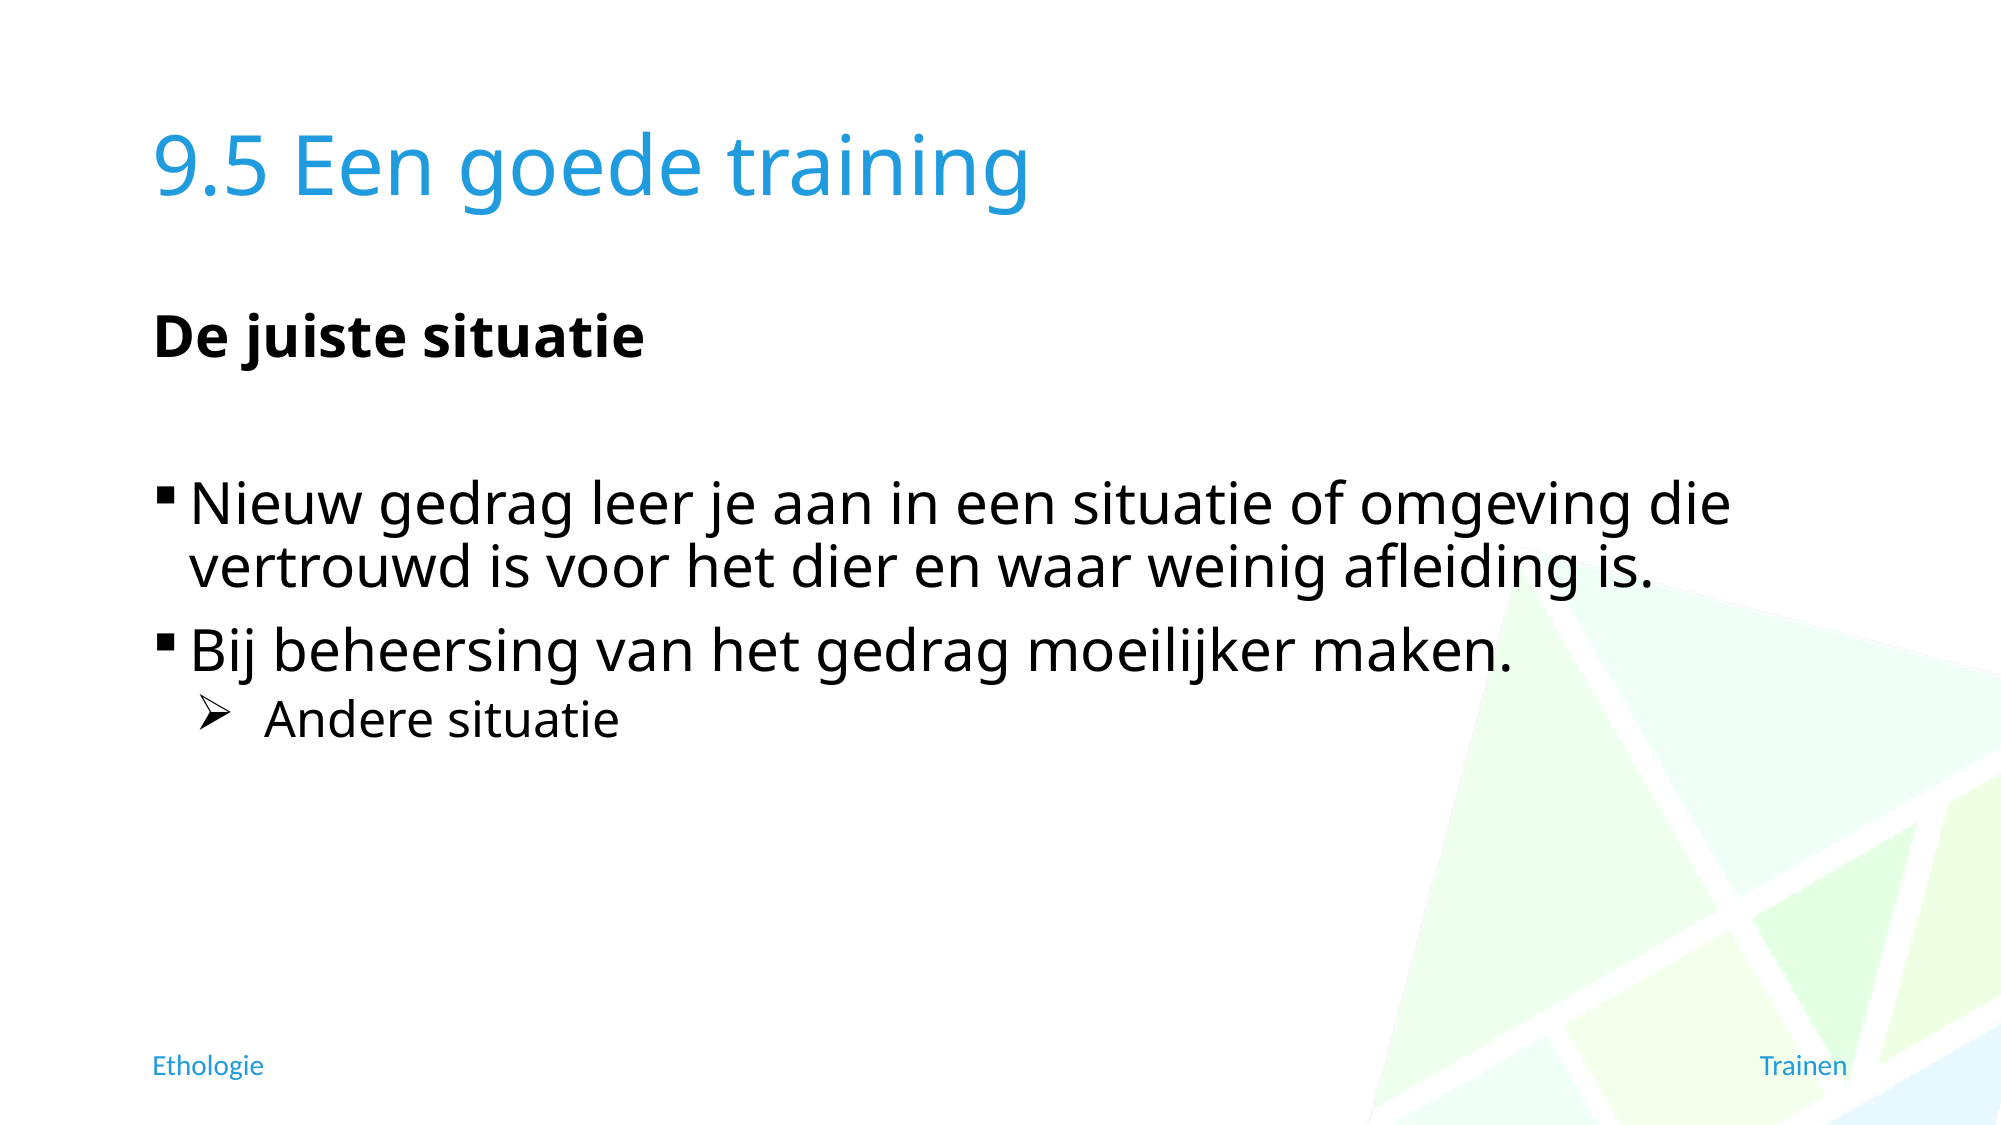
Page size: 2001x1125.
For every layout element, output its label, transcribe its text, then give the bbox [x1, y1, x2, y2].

list Trainen [1412, 1042, 1863, 1103]
list Ethologie [137, 1042, 588, 1103]
title 9.5 Een goede training [137, 59, 1863, 278]
list De juiste situatie Nieuw gedrag leer je aan in een situatie of omgeving die vertrouwd is voor het dier en waar weinig afleiding is. Bij beheersing van het gedrag moeilijker maken. Andere situatie [137, 299, 1863, 1014]
